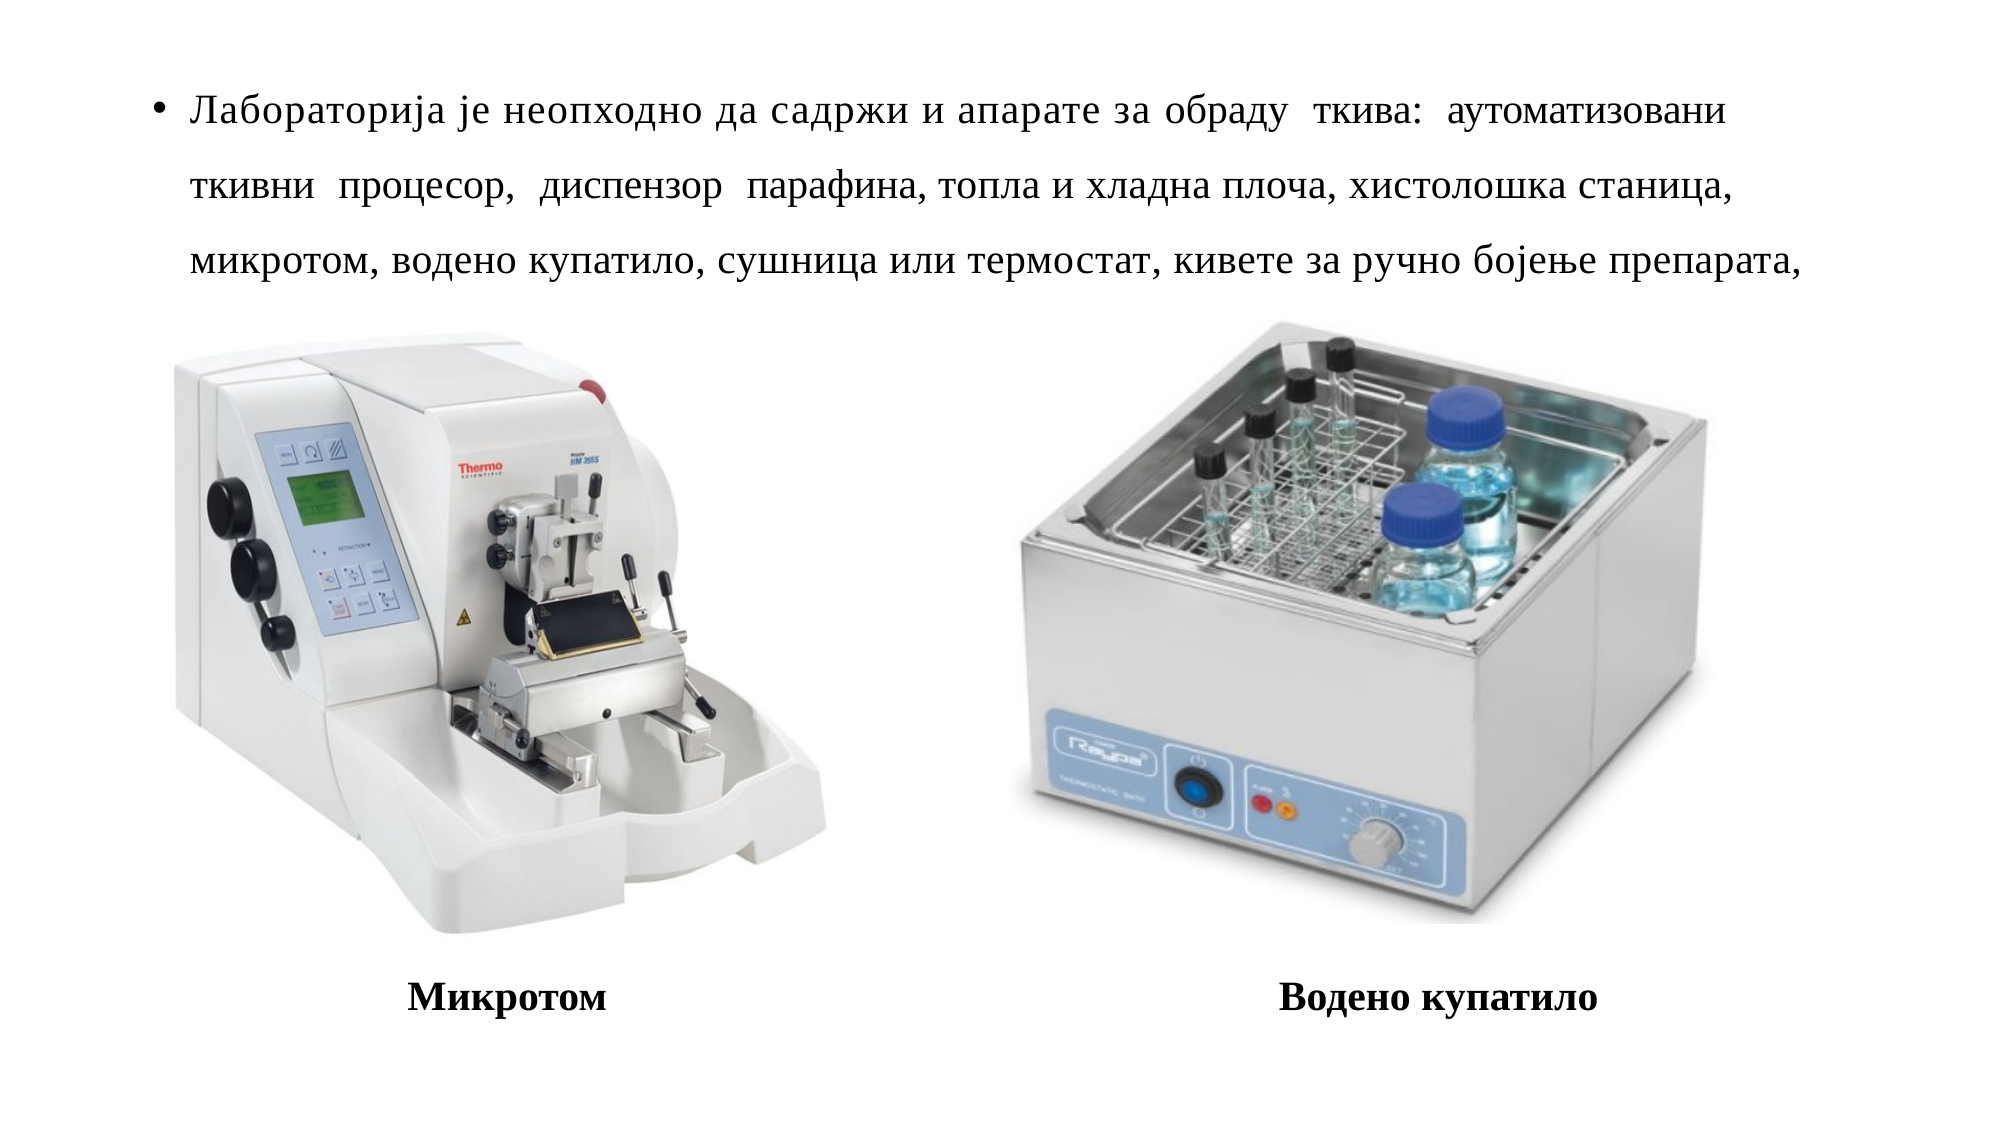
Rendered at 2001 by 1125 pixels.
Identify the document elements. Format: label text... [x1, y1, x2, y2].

list Лабораторија је неопходно да садржи и апарате за обраду ткива: аутоматизовани ткивни процесор, диспензор парафина, топла и хладна плоча, хистолошка станица, микротом, водено купатило, сушница или термостат, кивете за ручно бојење препарата, криостат. [137, 49, 1863, 945]
picture [160, 317, 841, 950]
picture [999, 317, 1717, 924]
text_box Микротом Водено купатило [203, 960, 1896, 1026]
